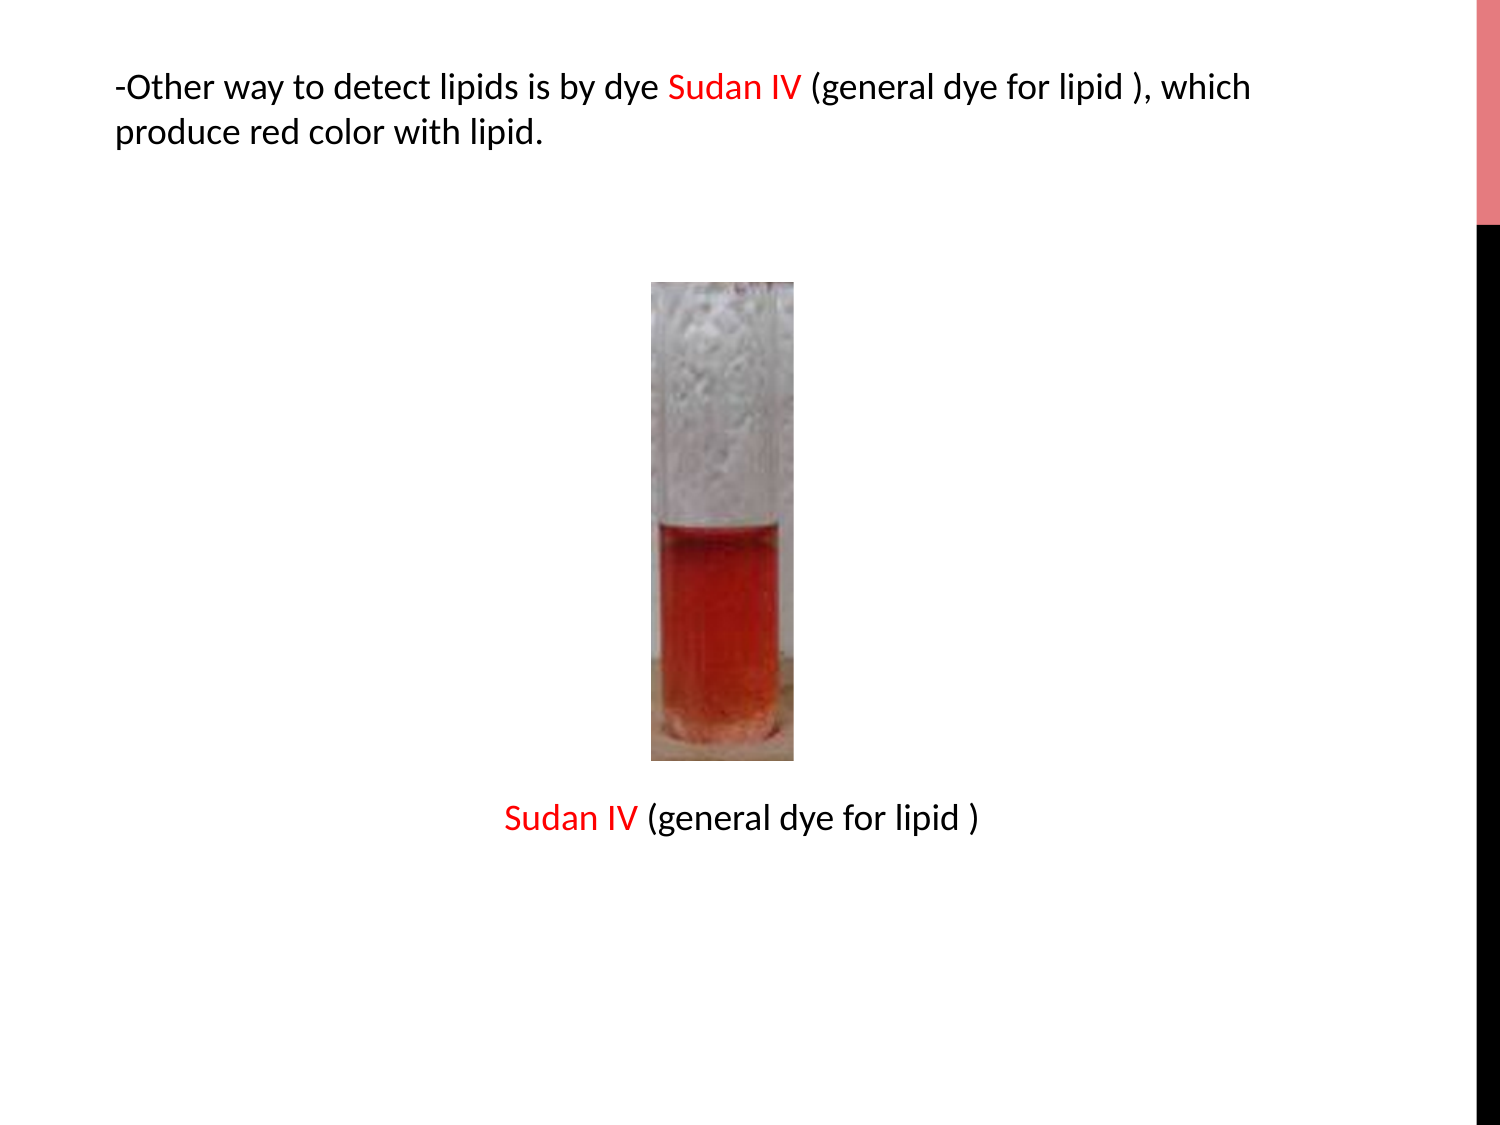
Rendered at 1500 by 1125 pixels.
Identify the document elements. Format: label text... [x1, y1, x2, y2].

text_box -Other way to detect lipids is by dye Sudan IV (general dye for lipid ), which produce red color with lipid. [100, 54, 1341, 160]
text_box Sudan IV (general dye for lipid ) [489, 785, 995, 846]
picture [650, 282, 795, 761]
